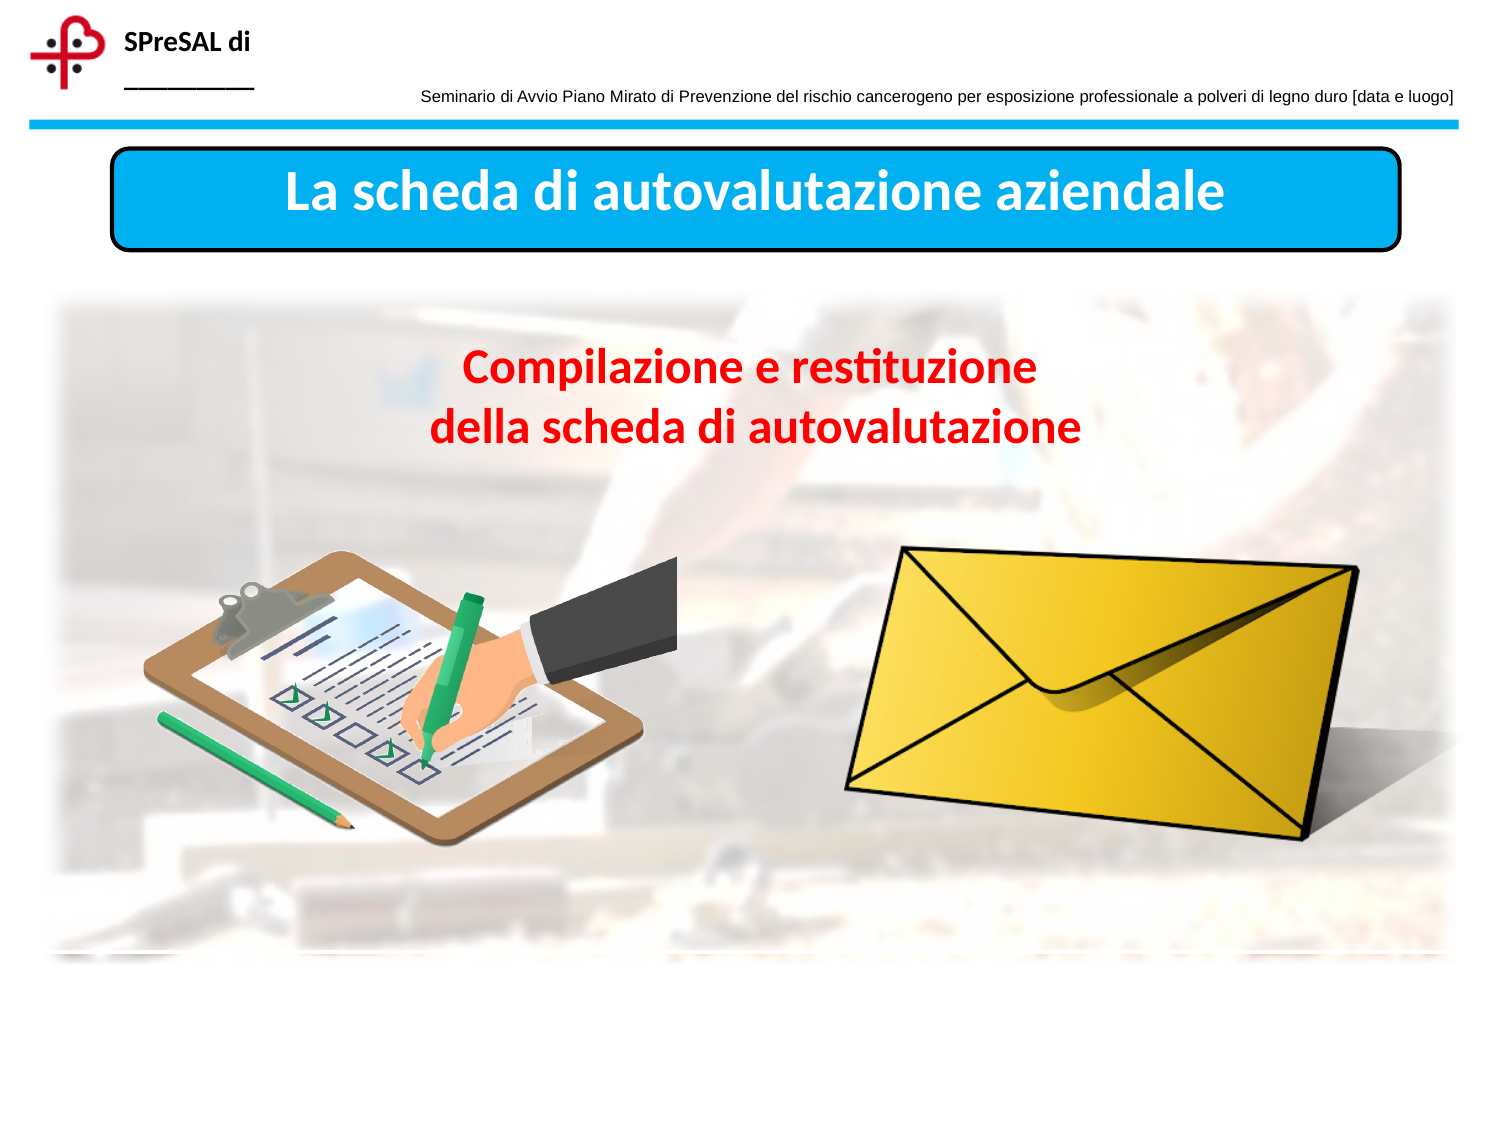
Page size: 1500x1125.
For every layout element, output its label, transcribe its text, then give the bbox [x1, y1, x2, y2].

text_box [28, 277, 1459, 965]
text_box La scheda di autovalutazione aziendale [109, 146, 1402, 253]
picture [844, 536, 1476, 852]
text_box [29, 119, 1459, 130]
text_box Seminario di Avvio Piano Mirato di Prevenzione del rischio cancerogeno per esposizione professionale a polveri di legno duro [data e luogo] [395, 78, 1481, 113]
picture [101, 503, 677, 882]
picture [19, 5, 113, 106]
text_box SPreSAL di _________ [117, 14, 287, 100]
